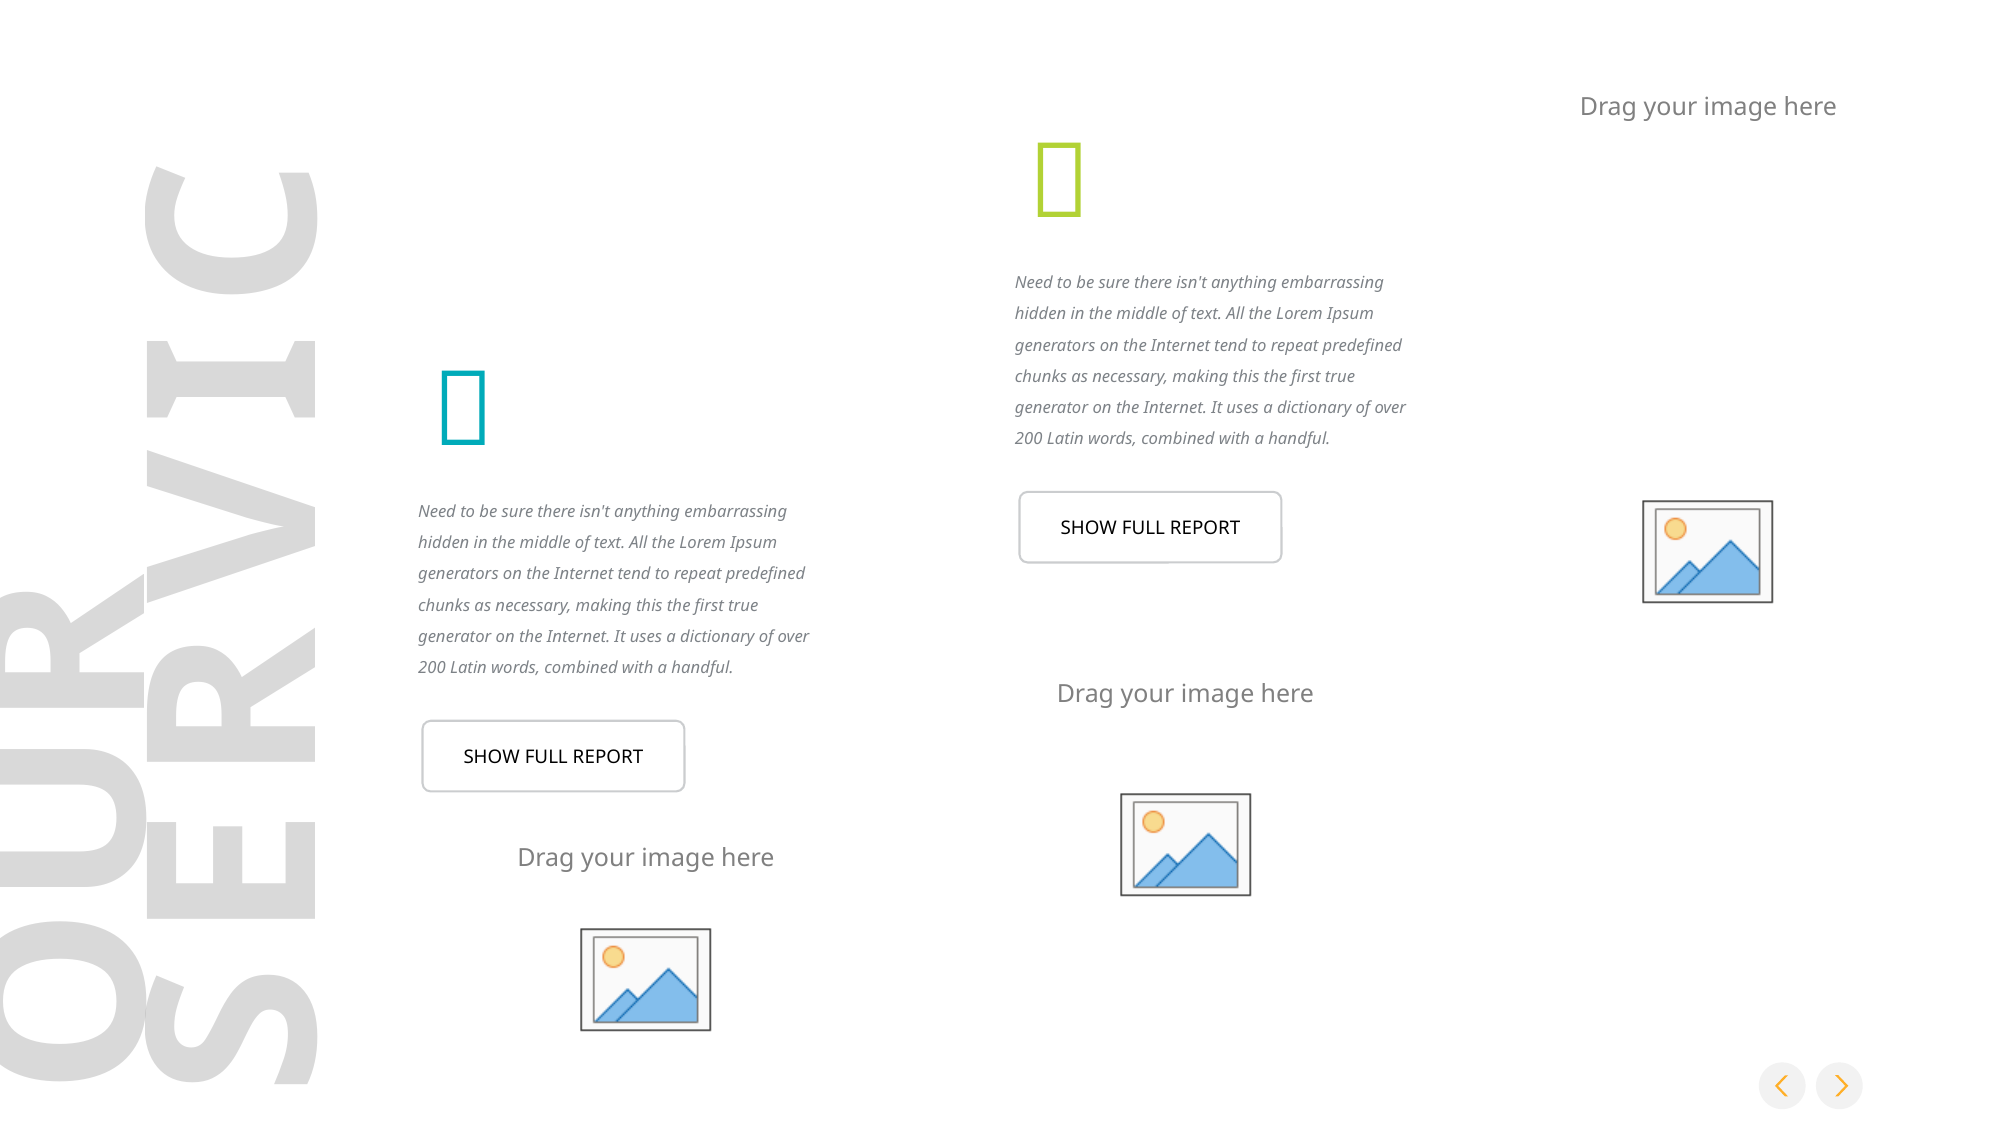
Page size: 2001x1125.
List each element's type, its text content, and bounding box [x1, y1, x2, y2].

picture [893, 669, 1478, 1021]
picture [421, 834, 871, 1125]
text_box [999, 104, 1438, 563]
text_box OUR SERVICE [13, 0, 371, 1110]
picture [1499, 83, 1917, 1021]
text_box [403, 333, 841, 792]
